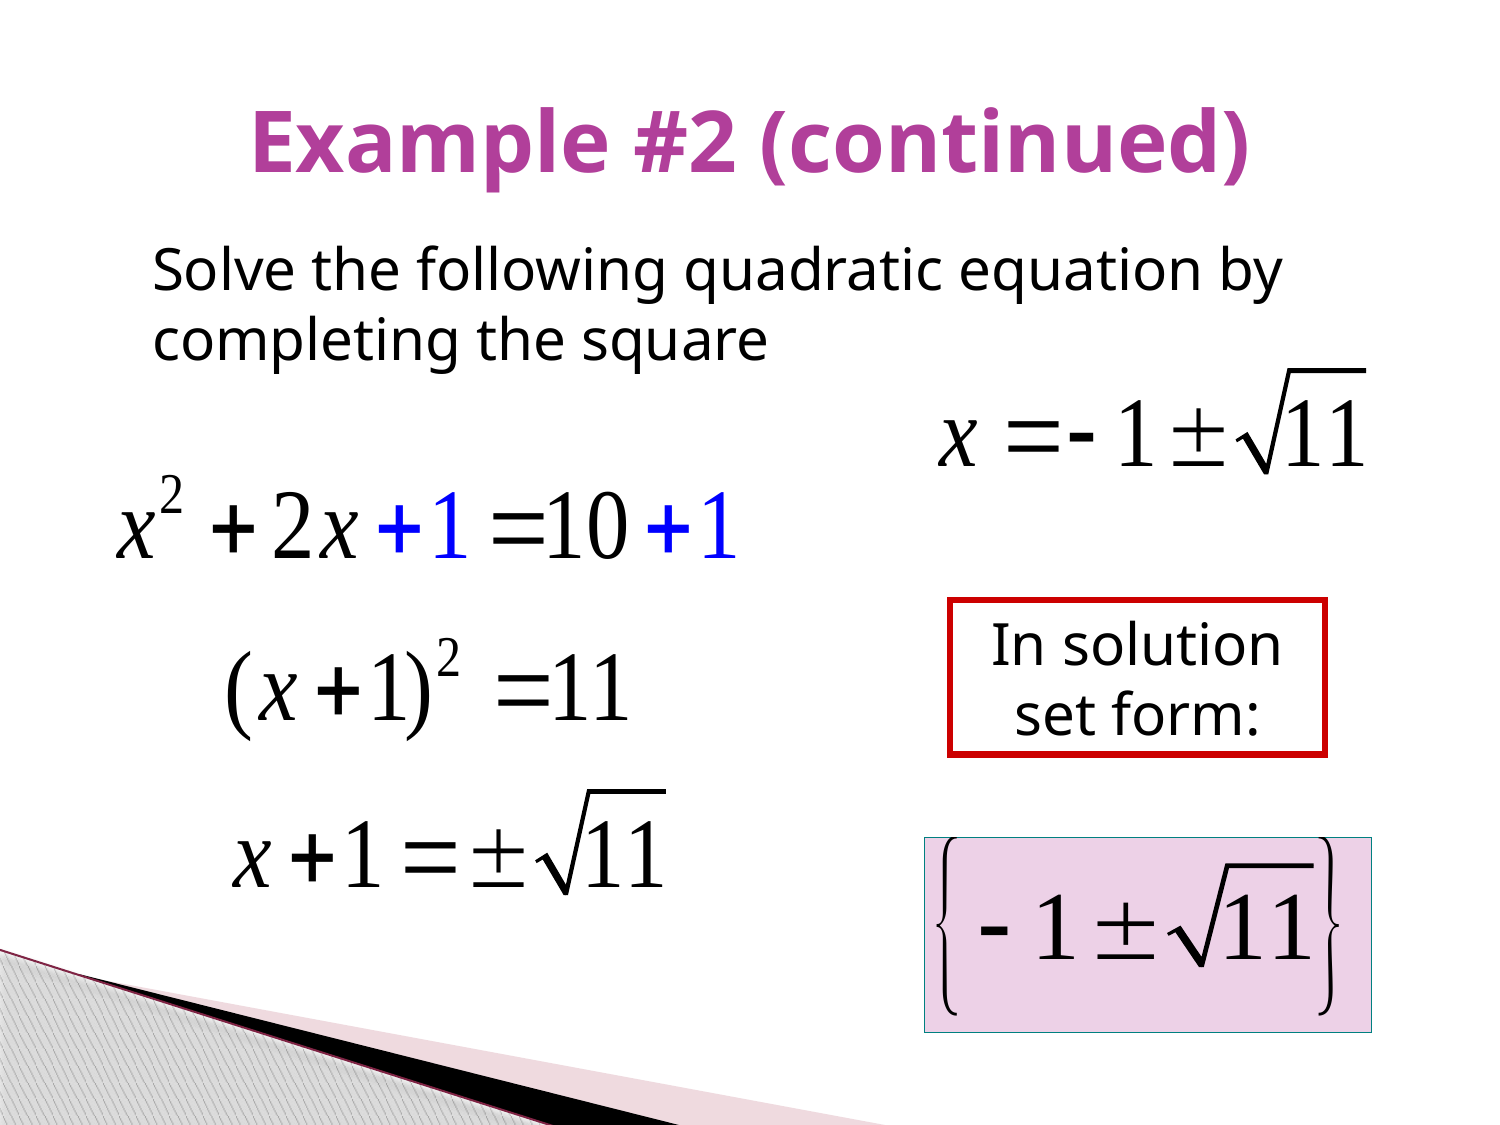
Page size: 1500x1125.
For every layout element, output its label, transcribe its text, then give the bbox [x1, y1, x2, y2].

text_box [215, 770, 686, 930]
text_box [924, 837, 1372, 1033]
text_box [99, 449, 751, 584]
text_box Solve the following quadratic equation by completing the square [137, 224, 1325, 380]
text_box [922, 349, 1386, 509]
title Example #2 (continued) [75, 45, 1425, 233]
text_box In solution set form: [949, 599, 1325, 755]
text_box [212, 612, 640, 763]
